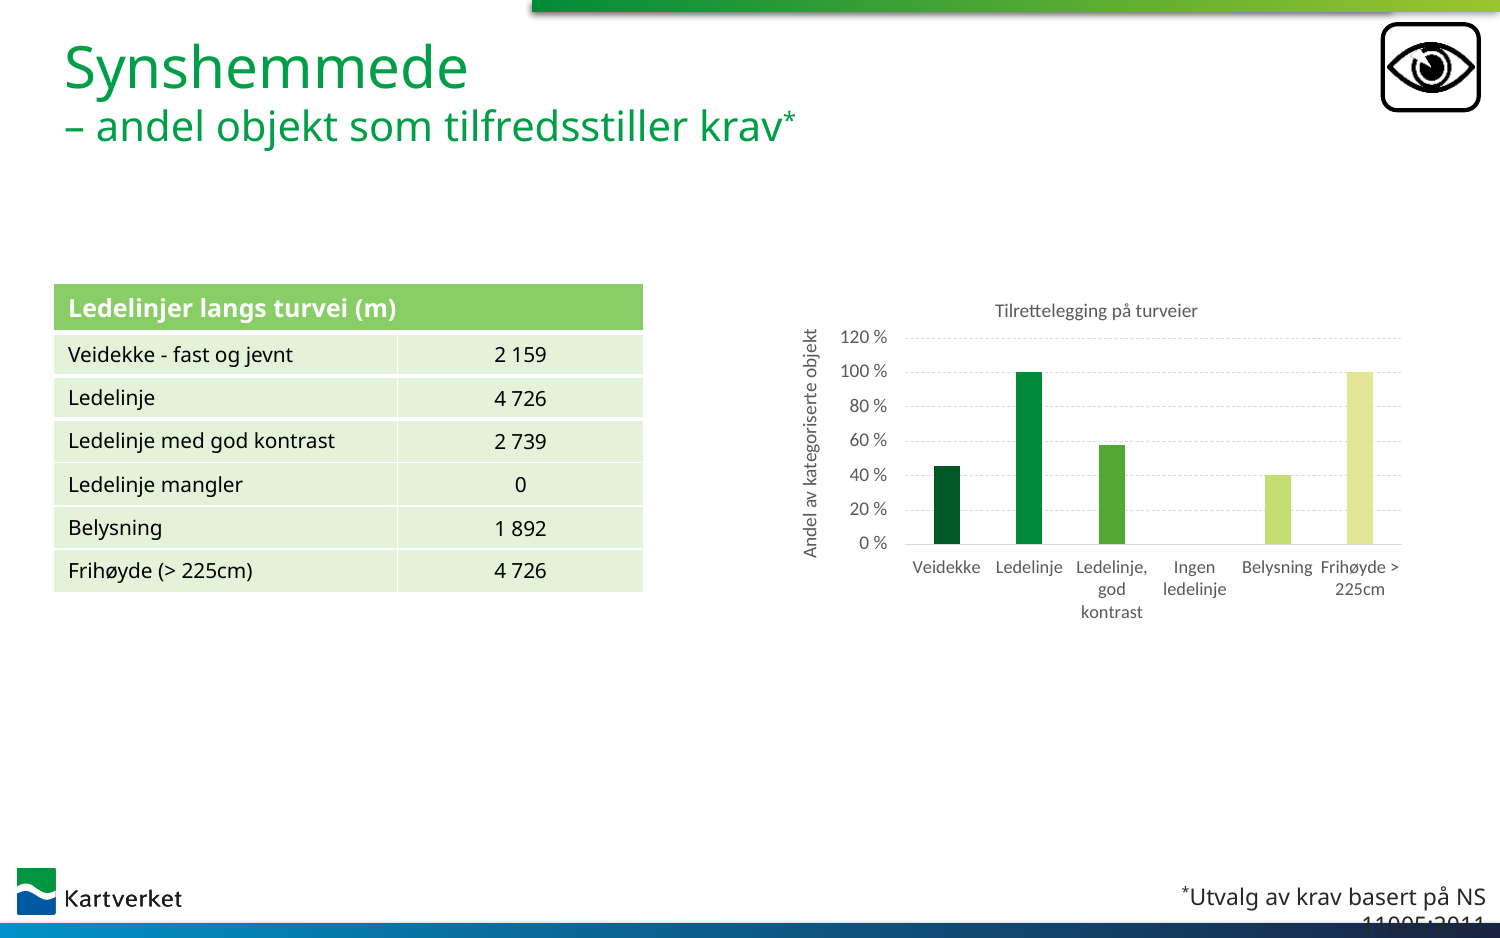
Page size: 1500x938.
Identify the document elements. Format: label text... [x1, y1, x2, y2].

picture [791, 291, 1402, 630]
table_cell 2 159 [398, 335, 643, 374]
table_cell 1 892 [398, 507, 643, 548]
text_box Synshemmede – andel objekt som tilfredsstiller krav* [49, 24, 1431, 158]
table_cell Frihøyde (> 225cm) [54, 550, 397, 592]
table_cell 2 739 [398, 421, 643, 462]
text_box *Utvalg av krav basert på NS 11005:2011 [1068, 873, 1500, 938]
table_cell Ledelinje med god kontrast [54, 421, 397, 462]
table_header Ledelinjer langs turvei (m) [54, 284, 643, 330]
table_cell 4 726 [398, 378, 643, 417]
table_cell Ledelinje mangler [54, 463, 397, 505]
table_cell 4 726 [398, 550, 643, 592]
table_cell Belysning [54, 507, 397, 548]
table_cell 0 [398, 463, 643, 505]
table_cell Ledelinje [54, 378, 397, 417]
table_cell Veidekke - fast og jevnt [54, 335, 397, 374]
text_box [1382, 24, 1480, 111]
